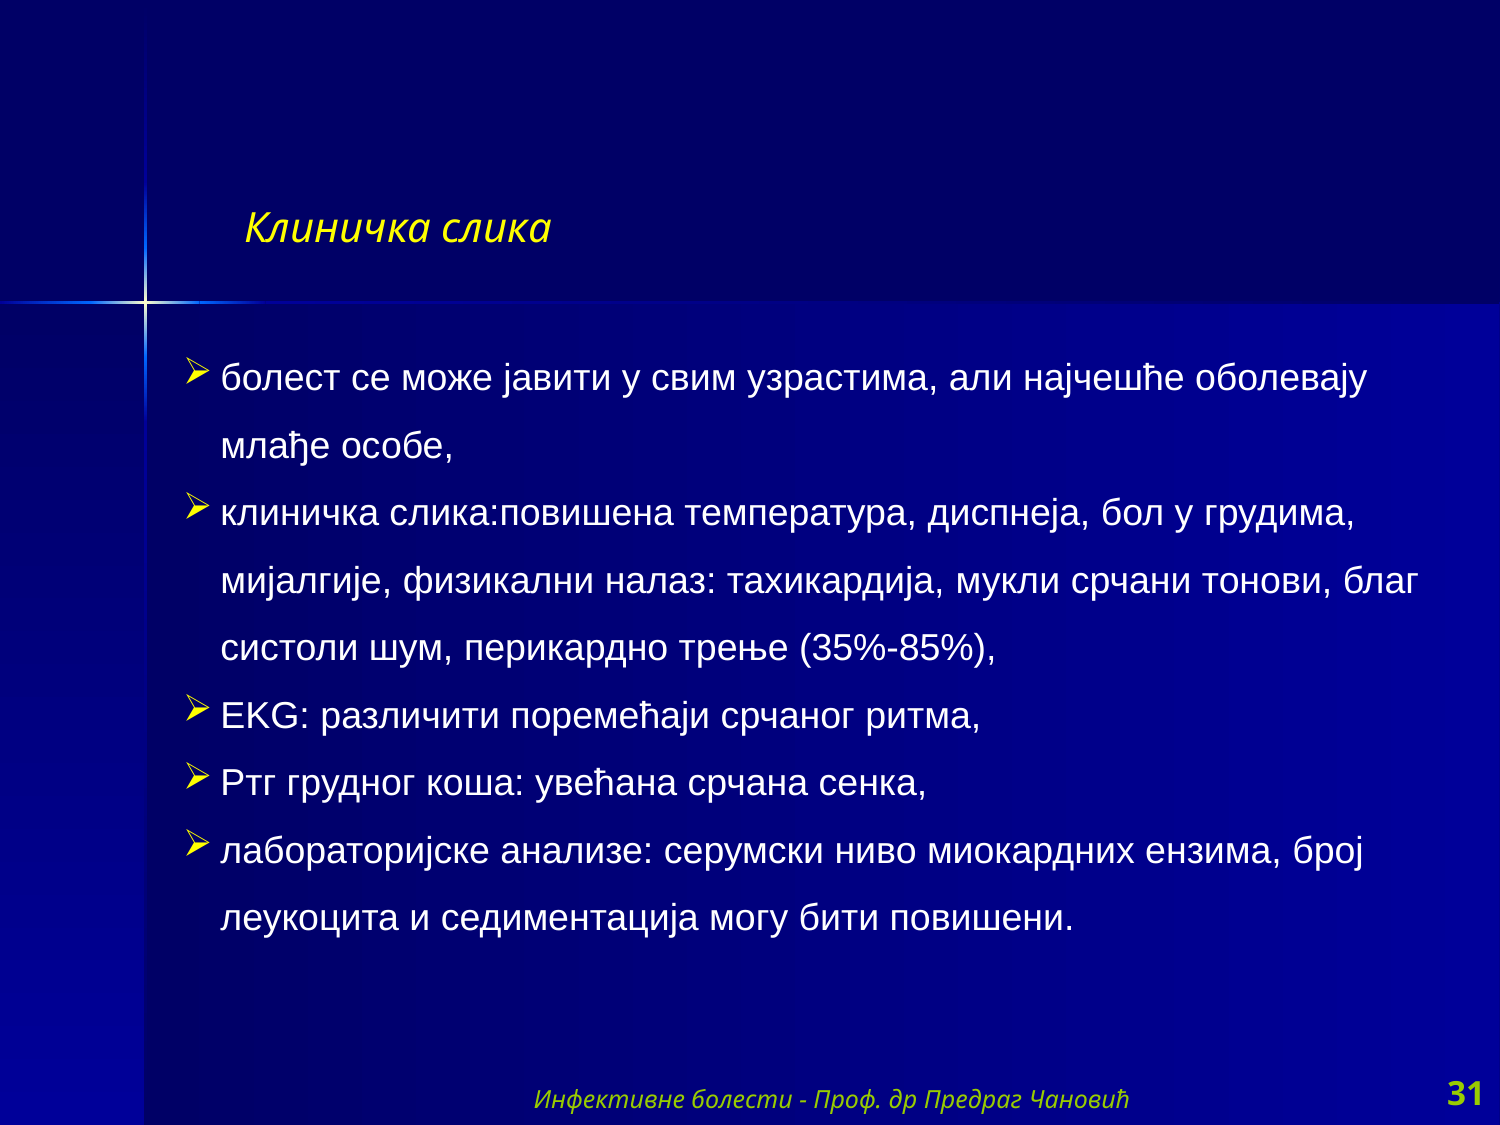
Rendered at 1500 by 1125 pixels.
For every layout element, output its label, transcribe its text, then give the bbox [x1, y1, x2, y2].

text_box болест се може јавити у свим узрастима, али најчешће оболевају млађе особе, клиничка слика:повишена температура, диспнеја, бол у грудима, мијалгије, физикални налаз: тахикардија, мукли срчани тонови, благ систоли шум, перикардно трење (35%-85%), EKG: различити поремећаји срчаног ритма, Ртг грудног коша: увећана срчана сенка, лабораторијске анализе: серумски ниво миокардних ензима, број леукоцита и седиментација могу бити повишени. [168, 323, 1468, 946]
slide_number 31 [1345, 1049, 1500, 1125]
text_box Клиничка слика [229, 193, 567, 258]
footer Инфективне болести - Проф. др Предраг Чановић [430, 1049, 1235, 1125]
